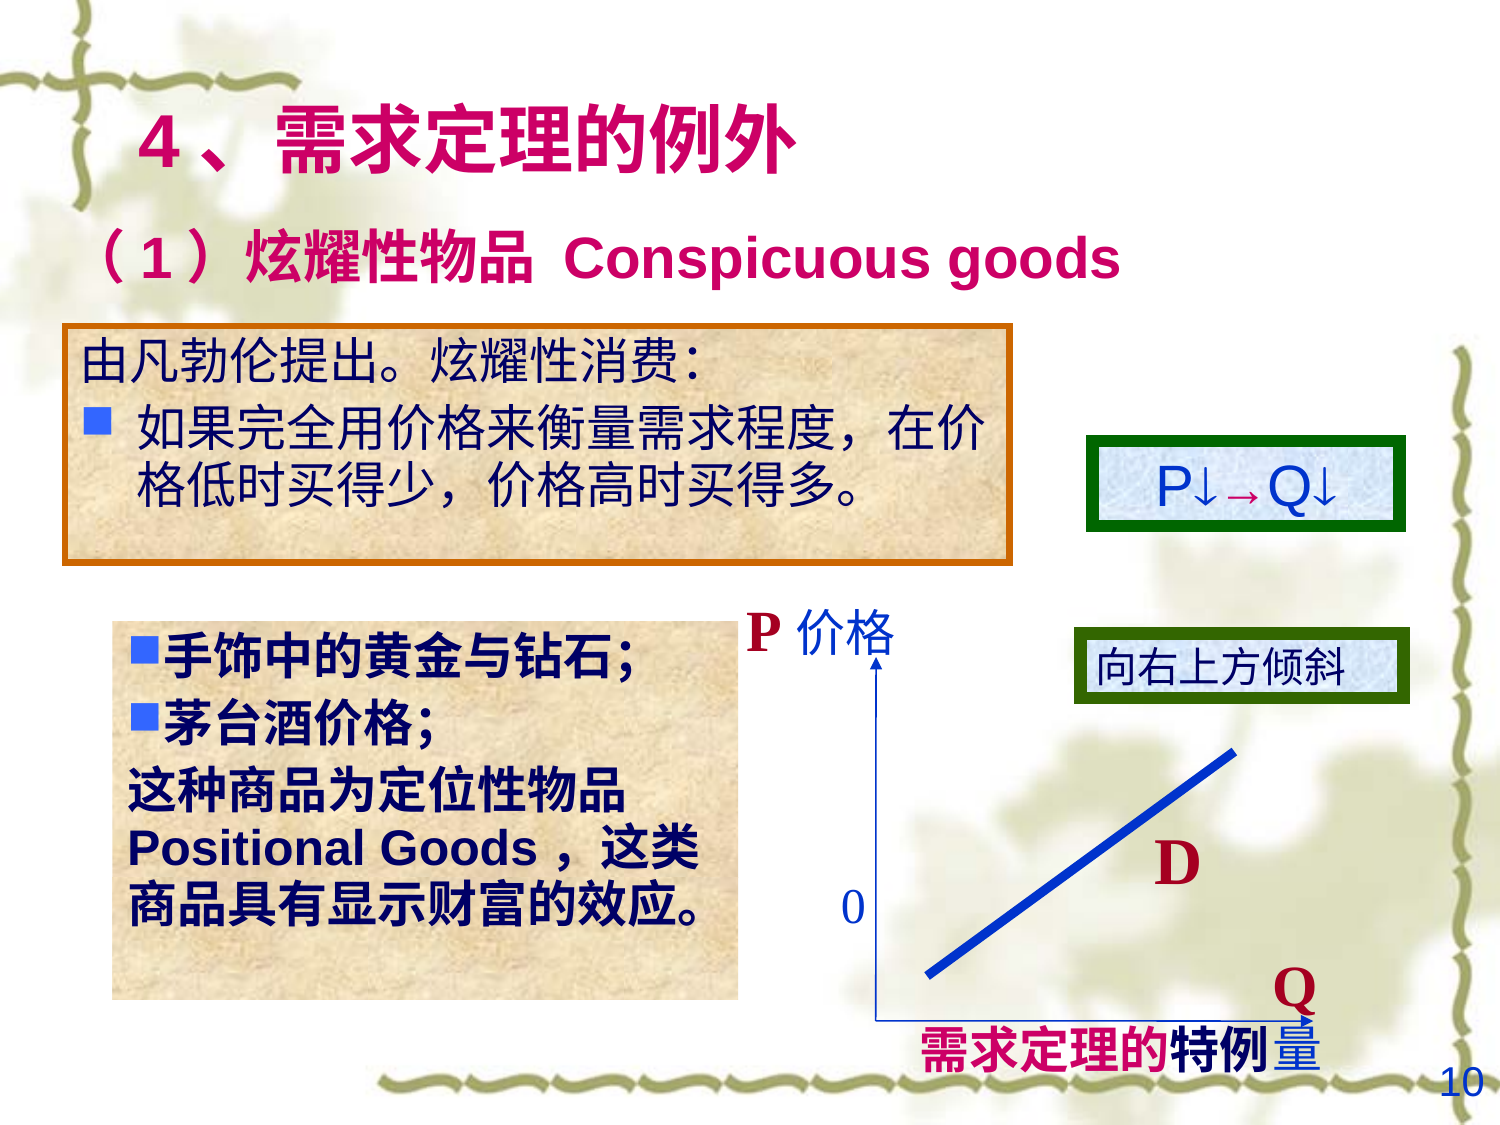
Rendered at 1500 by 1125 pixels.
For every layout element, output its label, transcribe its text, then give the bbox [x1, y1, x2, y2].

picture [0, 0, 1500, 1125]
title 4、需求定理的例外 [123, 90, 1435, 185]
text_box 0 [826, 865, 881, 941]
text_box 手饰中的黄金与钻石； 茅台酒价格； 这种商品为定位性物品Positional Goods，这类商品具有显示财富的效应。 [112, 621, 739, 1000]
text_box P价格 [731, 586, 911, 671]
text_box Q量 [1257, 940, 1393, 1086]
text_box （1）炫耀性物品 Conspicuous goods [53, 208, 1364, 303]
text_box D [1140, 810, 1218, 906]
text_box P→Q [1092, 441, 1400, 526]
text_box 需求定理的特例 [904, 1011, 1285, 1087]
list 由凡勃伦提出。炫耀性消费： 如果完全用价格来衡量需求程度，在价格低时买得少，价格高时买得多。 [64, 326, 1010, 563]
slide_number 10 [1080, 1046, 1500, 1125]
text_box 向右上方倾斜 [1080, 633, 1404, 699]
